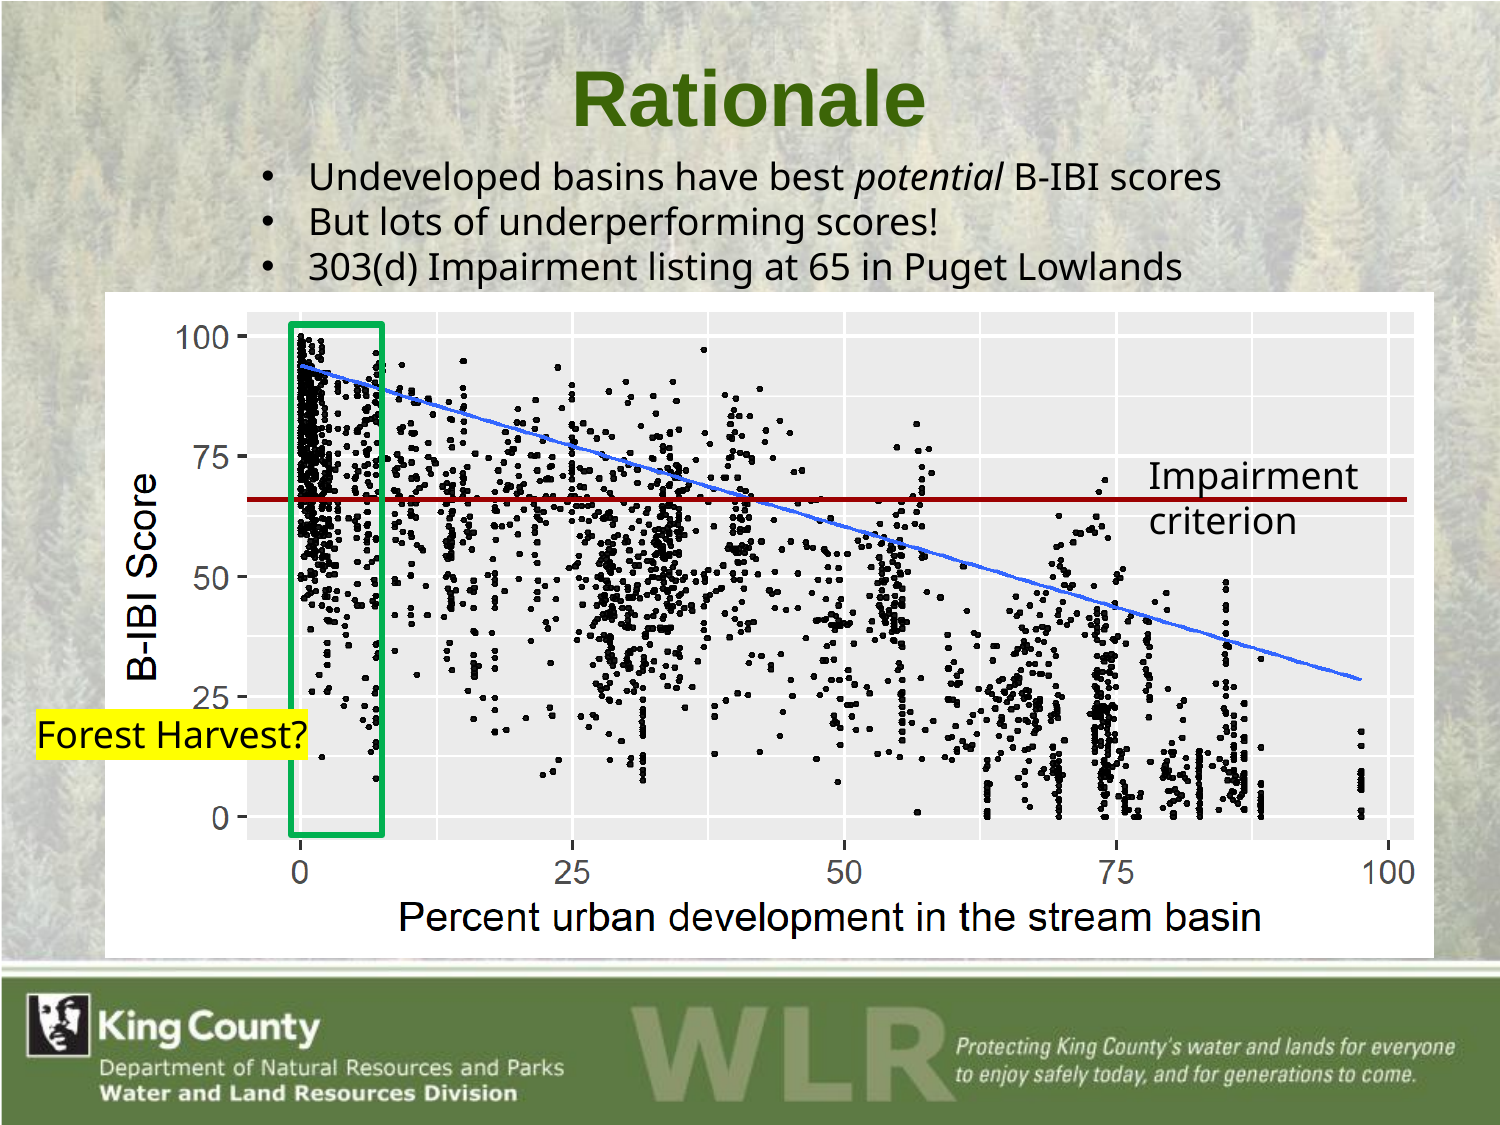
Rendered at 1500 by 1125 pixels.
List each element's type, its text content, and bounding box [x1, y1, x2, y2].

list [105, 292, 1435, 958]
title Rationale [127, 9, 1372, 151]
picture [1, 1, 1500, 1125]
text_box Undeveloped basins have best potential B-IBI scores But lots of underperforming scores! 303(d) Impairment listing at 65 in Puget Lowlands [246, 145, 1500, 296]
text_box Forest Harvest? [21, 703, 105, 764]
